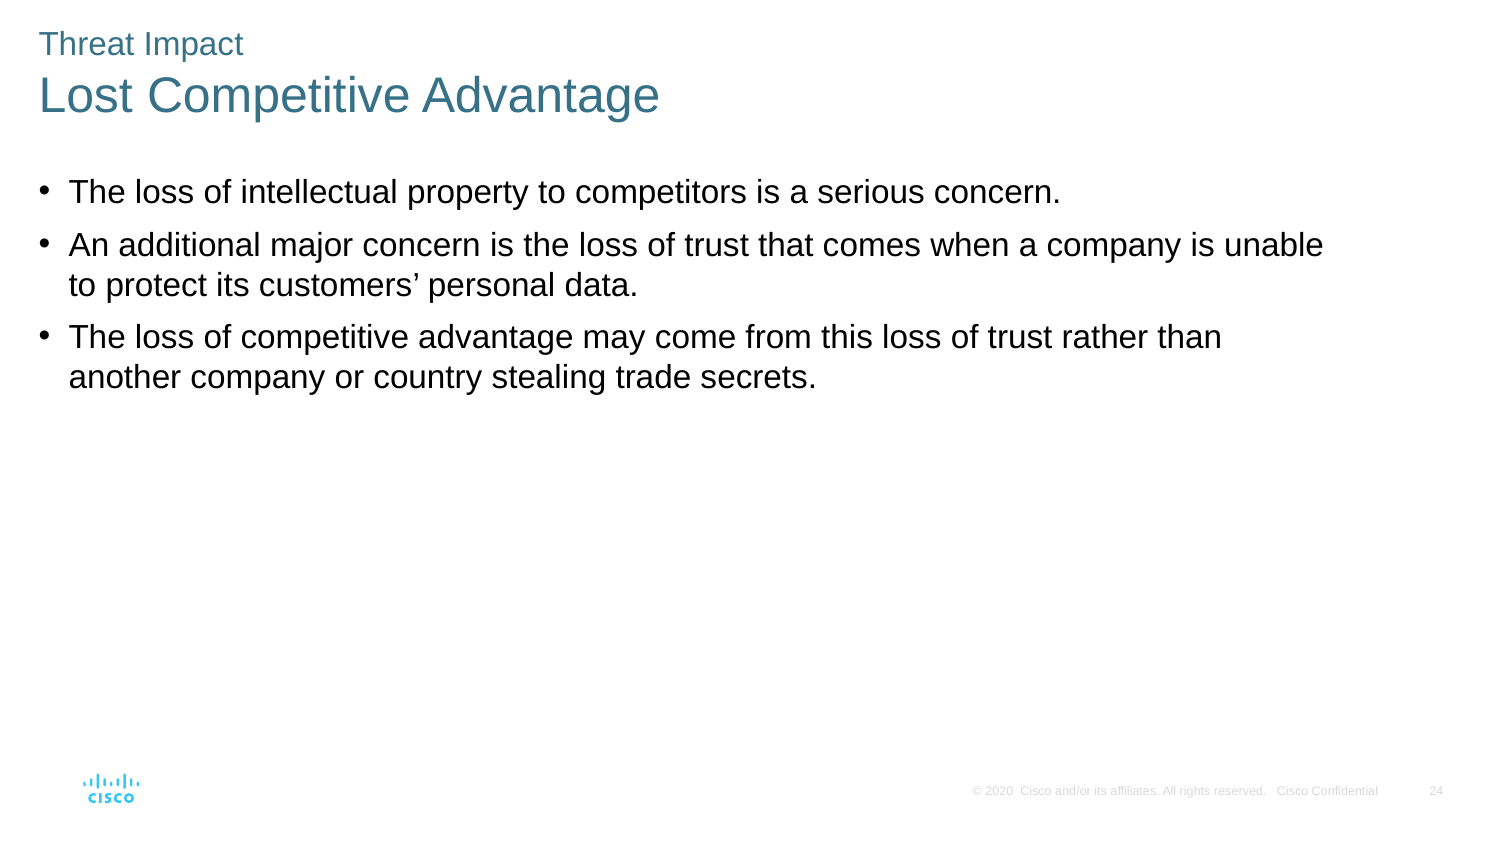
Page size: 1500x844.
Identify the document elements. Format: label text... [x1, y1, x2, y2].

text_box Threat Impact Lost Competitive Advantage [23, 10, 1500, 135]
list The loss of intellectual property to competitors is a serious concern. An additional major concern is the loss of trust that comes when a company is unable to protect its customers’ personal data. The loss of competitive advantage may come from this loss of trust rather than another company or country stealing trade secrets. [23, 163, 1371, 771]
